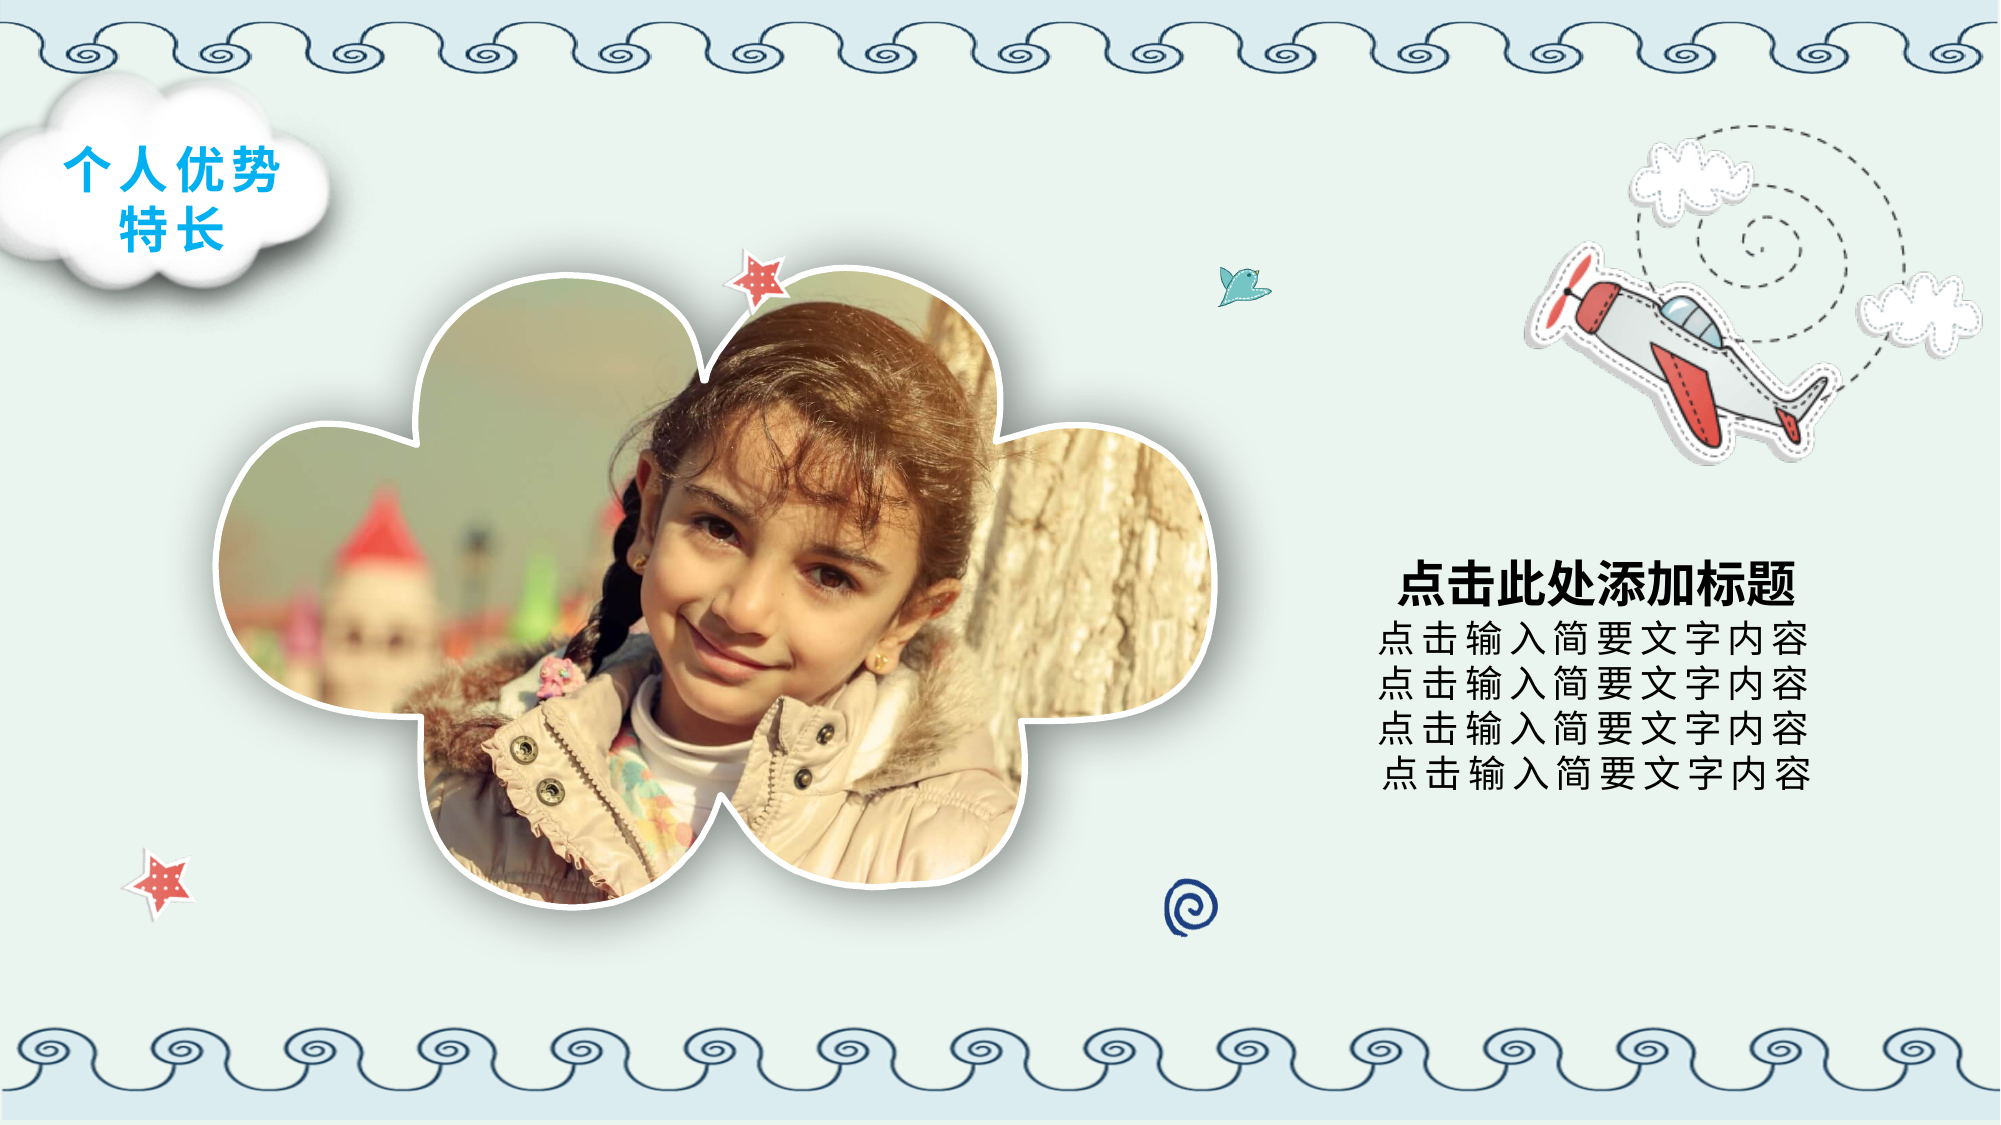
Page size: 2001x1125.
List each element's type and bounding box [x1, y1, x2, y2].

text_box [1316, 515, 1878, 807]
picture [0, 0, 2000, 963]
picture [1469, 99, 2001, 519]
picture [3, 1006, 2001, 1120]
